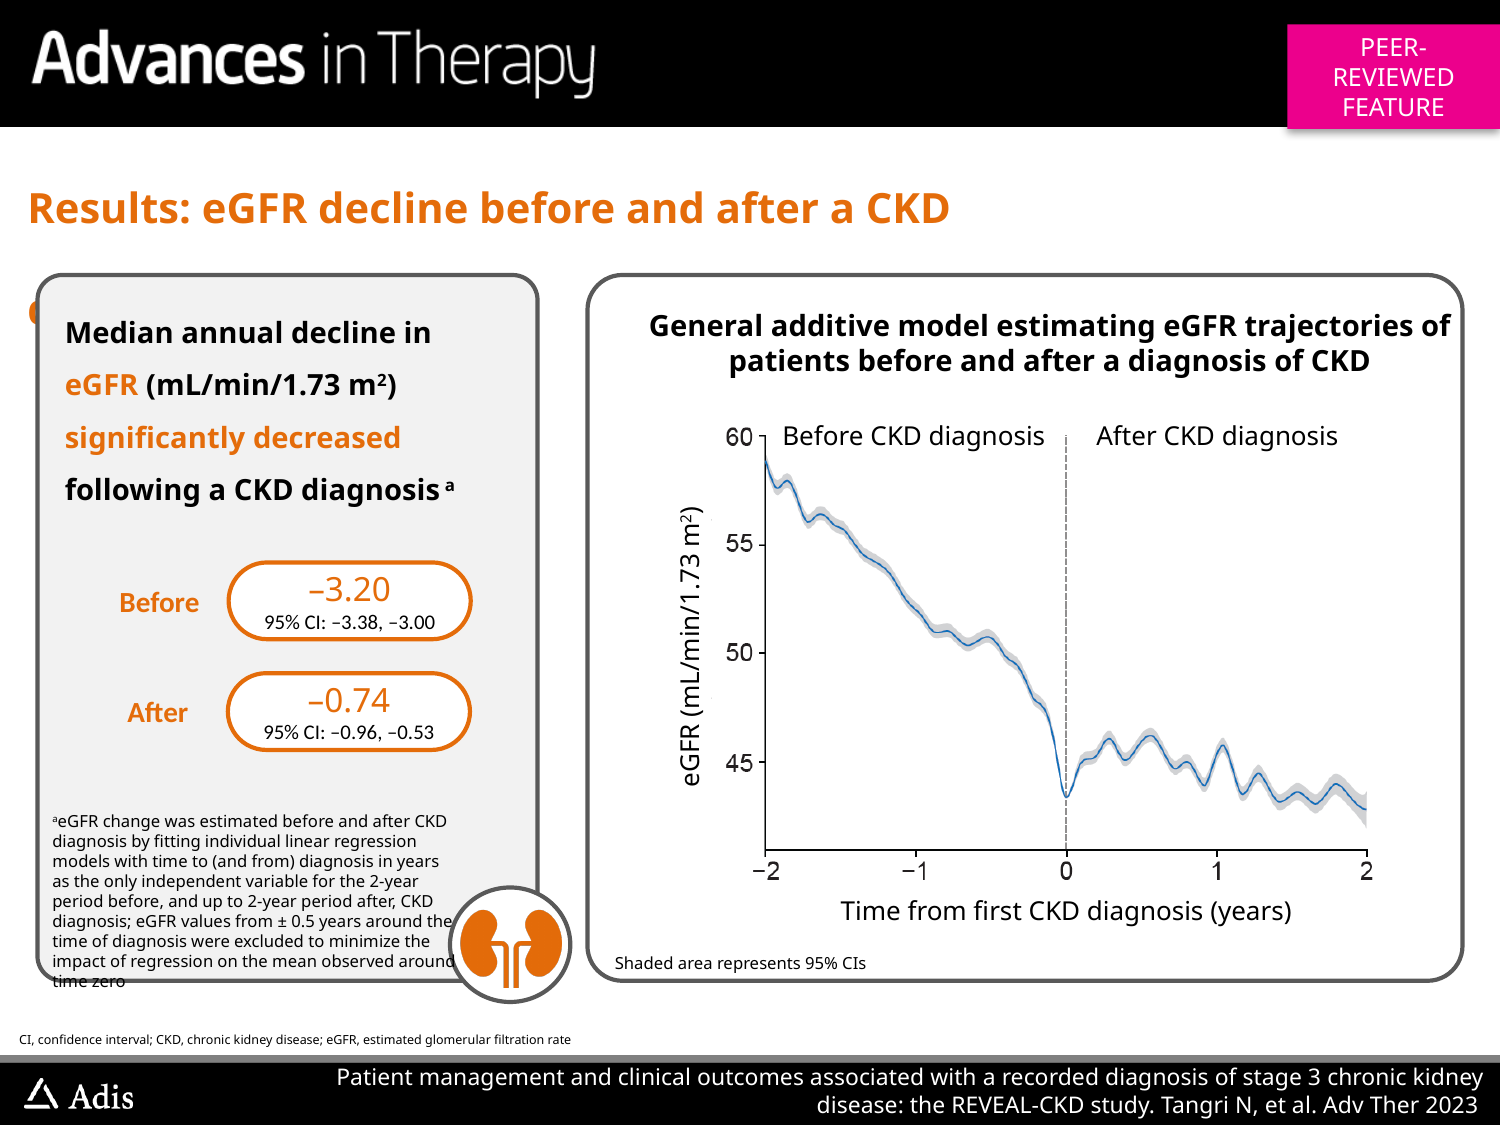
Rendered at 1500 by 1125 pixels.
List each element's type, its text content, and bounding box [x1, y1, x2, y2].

picture [24, 1078, 133, 1109]
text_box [449, 887, 572, 1006]
text_box [1175, 272, 1463, 299]
text_box [585, 340, 1465, 983]
picture [0, 0, 1500, 127]
text_box [35, 272, 540, 966]
text_box Median annual decline in eGFR (mL/min/1.73 m2) significantly decreased following a CKD diagnosis a [50, 289, 525, 514]
text_box CI, confidence interval; CKD, chronic kidney disease; eGFR, estimated glomerular filtration rate [4, 1024, 1467, 1055]
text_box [103, 562, 471, 751]
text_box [656, 389, 1394, 942]
text_box aeGFR change was estimated before and after CKD diagnosis by fitting individual linear regression models with time to (and from) diagnosis in years as the only independent variable for the 2-year period before, and up to 2-year period after, CKD diagnosis; eGFR values from ± 0.5 years around the time of diagnosis were excluded to minimize the impact of regression on the mean observed around time zero [37, 803, 475, 999]
text_box General additive model estimating eGFR trajectories of patients before and after a diagnosis of CKD [612, 299, 1488, 385]
text_box Results: eGFR decline before and after a CKD diagnosis [12, 124, 1175, 340]
text_box Shaded area represents 95% CIs [599, 945, 1288, 981]
